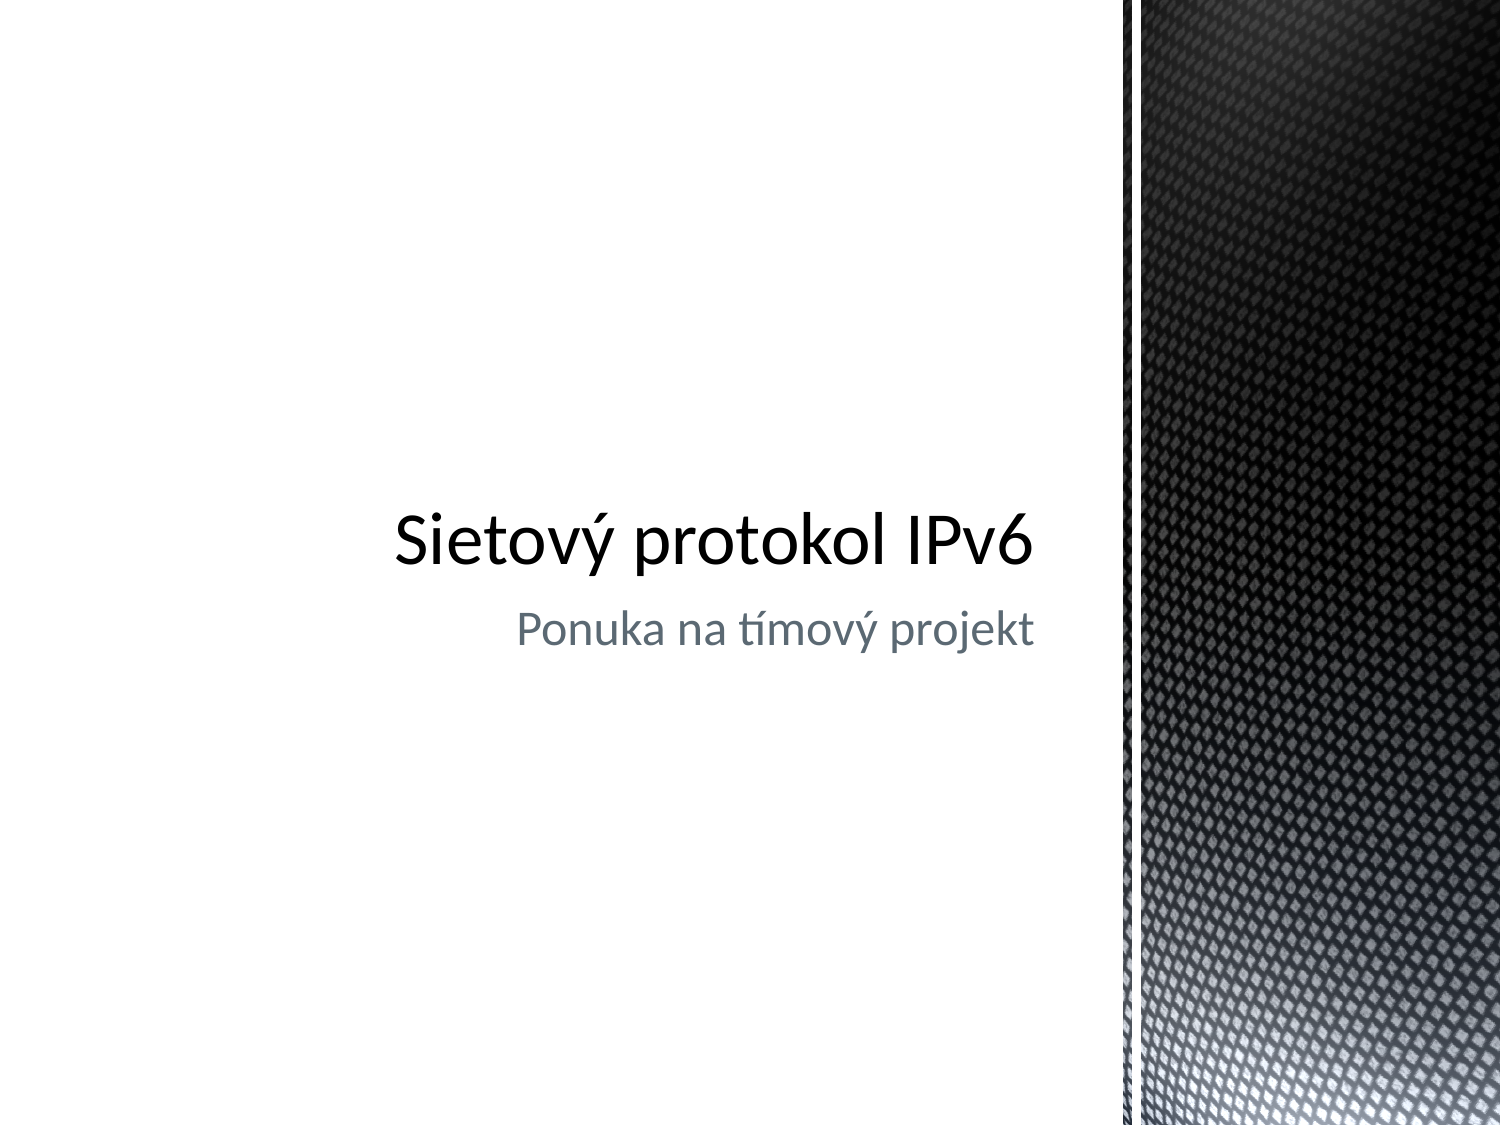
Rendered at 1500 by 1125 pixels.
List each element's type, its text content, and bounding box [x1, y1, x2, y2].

picture [1123, 0, 1500, 1125]
subtitle Ponuka na tímový projekt [399, 588, 1050, 938]
title Sietový protokol IPv6 [206, 237, 1050, 588]
